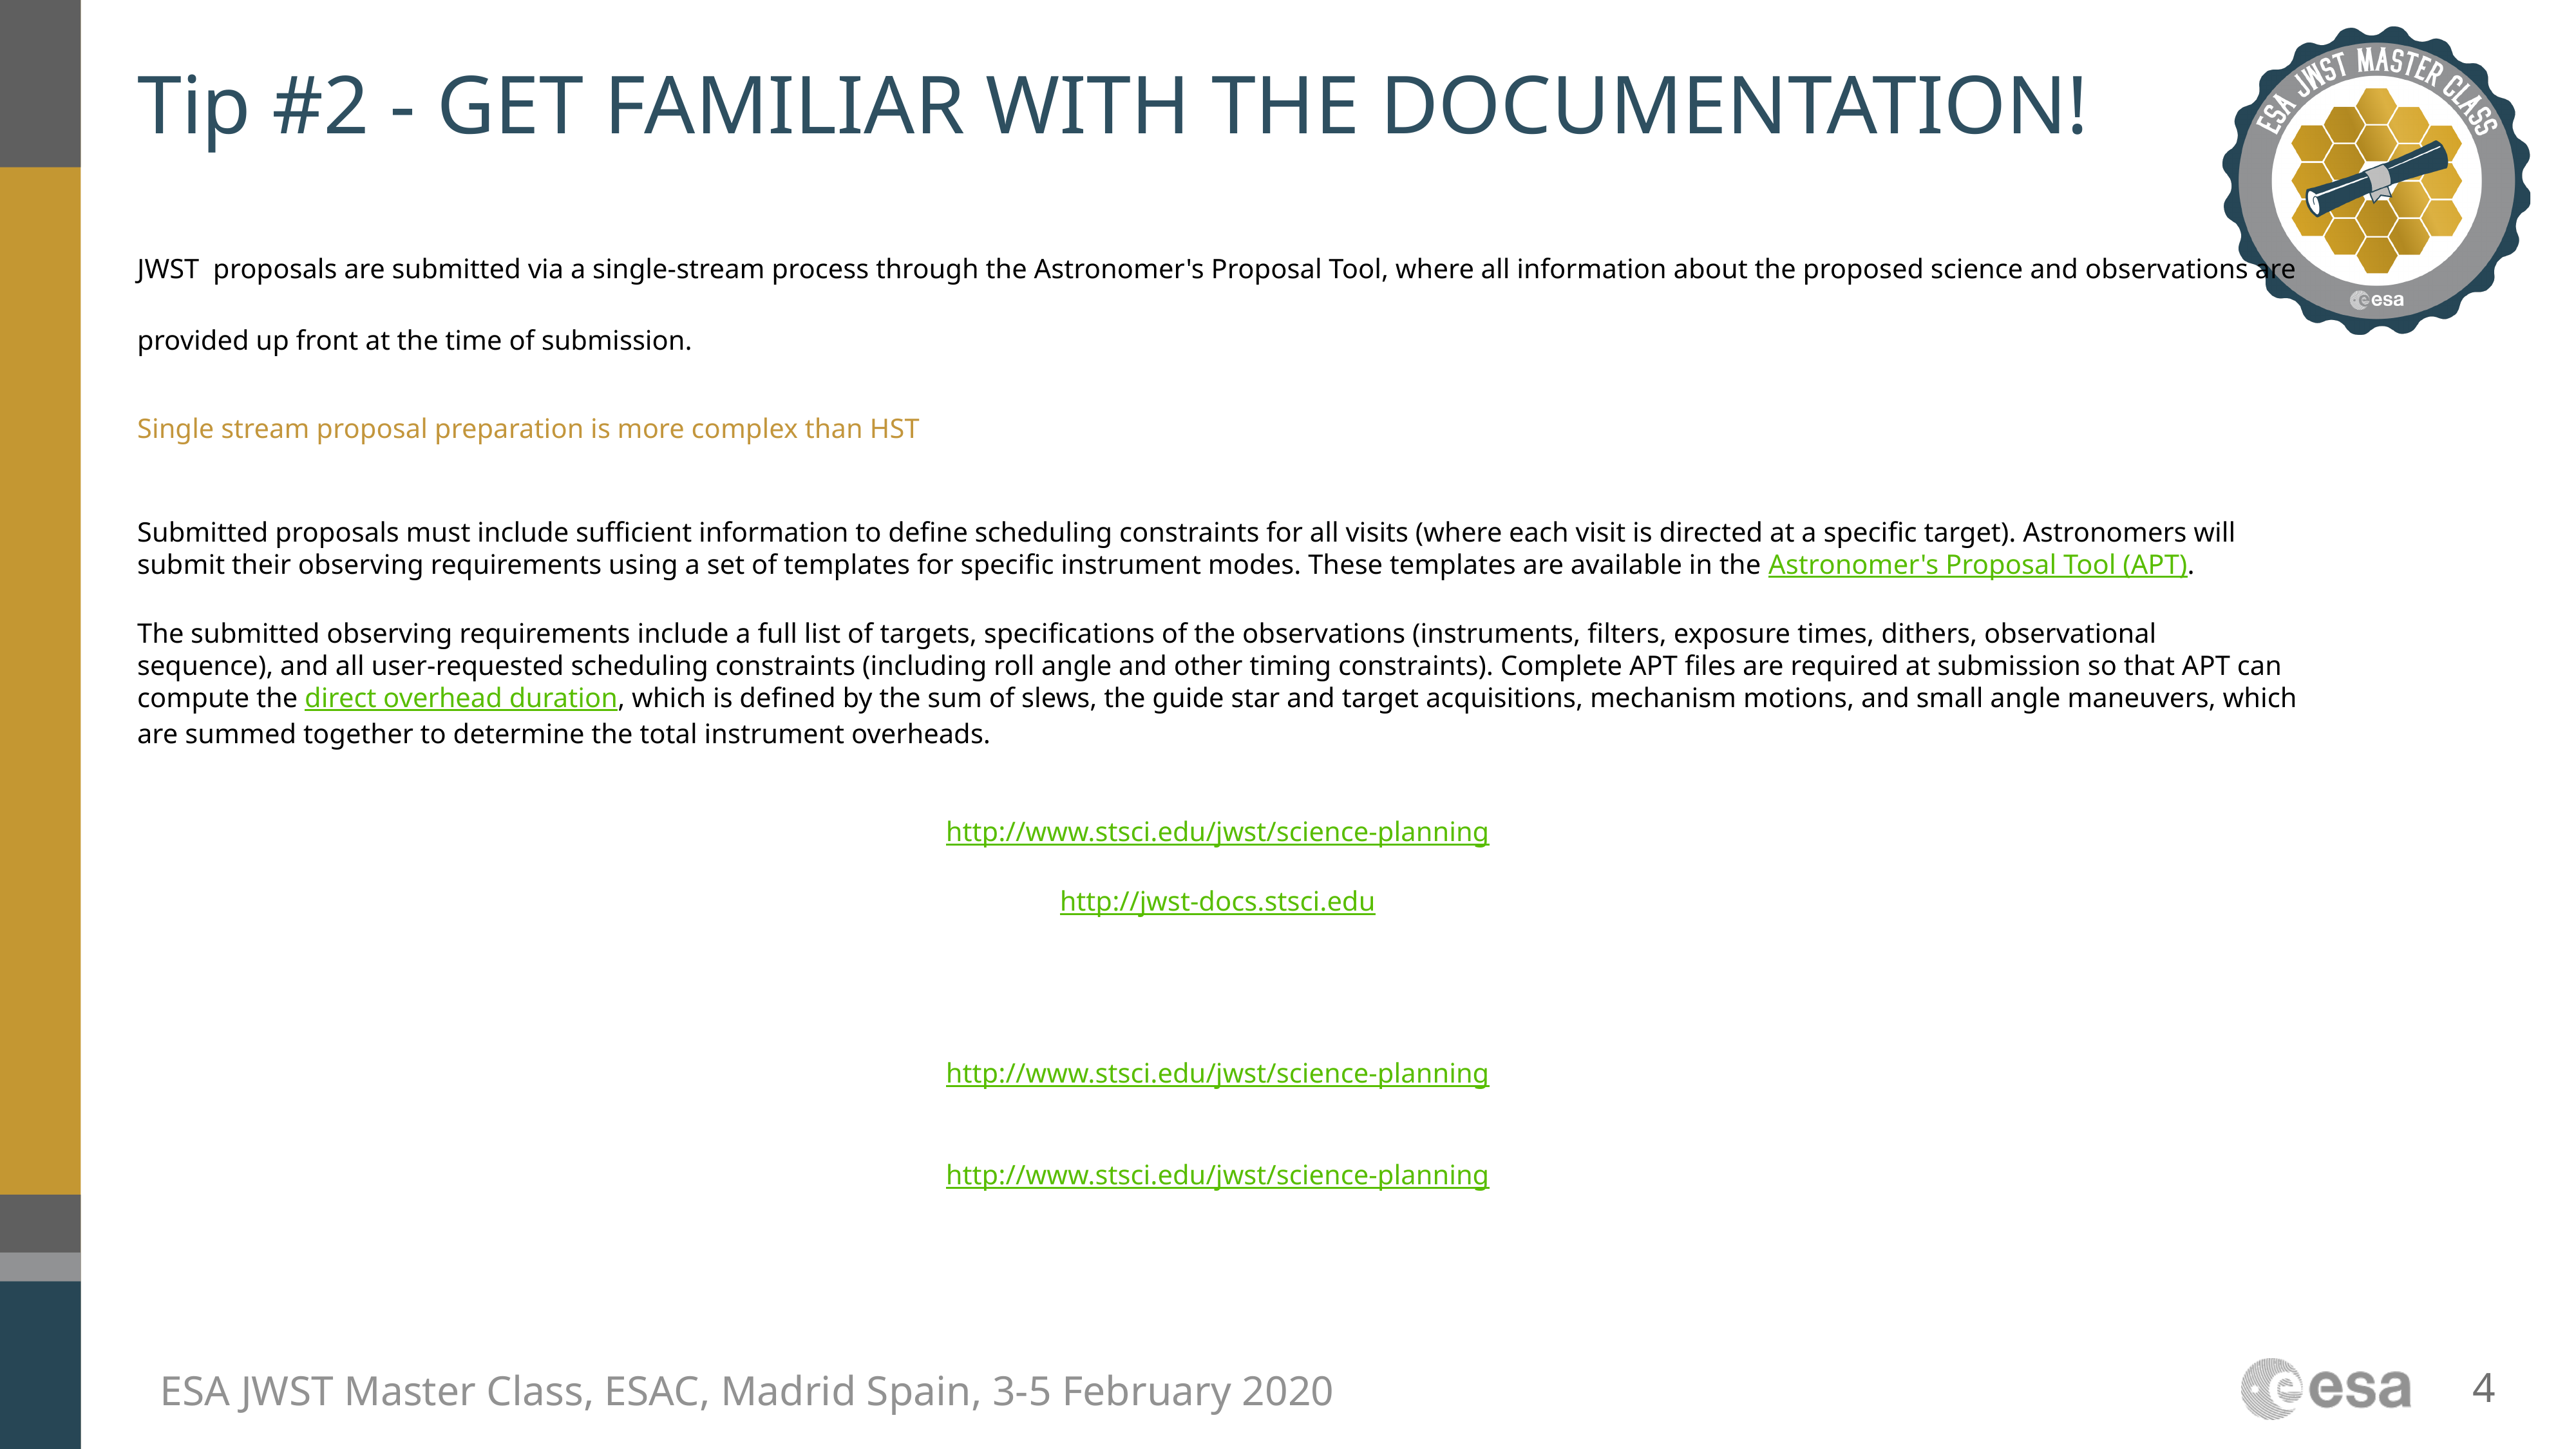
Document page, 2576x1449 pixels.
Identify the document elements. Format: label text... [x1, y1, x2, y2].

title Tip #2 - GET FAMILIAR WITH THE DOCUMENTATION! [131, 17, 2172, 186]
list JWST proposals are submitted via a single-stream process through the Astronomer's Proposal Tool, where all information about the proposed science and observations are provided up front at the time of submission. Single stream proposal preparation is more complex than HST Submitted proposals must include sufficient information to define scheduling constraints for all visits (where each visit is directed at a specific target). Astronomers will submit their observing requirements using a set of templates for specific instrument modes. These templates are available in the Astronomer's Proposal Tool (APT). The submitted observing requirements include a full list of targets, specifications of the observations (instruments, filters, exposure times, dithers, observational sequence), and all user-requested scheduling constraints (including roll angle and other timing constraints). Complete APT files are required at submission so that APT can compute the direct overhead duration, which is defined by the sum of slews, the guide star and target acquisitions, mechanism motions, and small angle maneuvers, which are summed together to determine the total instrument overheads. http://www.stsci.edu/jwst/science-planning http://jwst-docs.stsci.edu http://www.stsci.edu/jwst/science-planning http://www.stsci.edu/jwst/science-planning [131, 207, 2304, 1313]
slide_number 4 [2465, 1356, 2503, 1423]
picture [2222, 26, 2531, 335]
picture [131, 207, 585, 276]
picture [2241, 1358, 2411, 1420]
